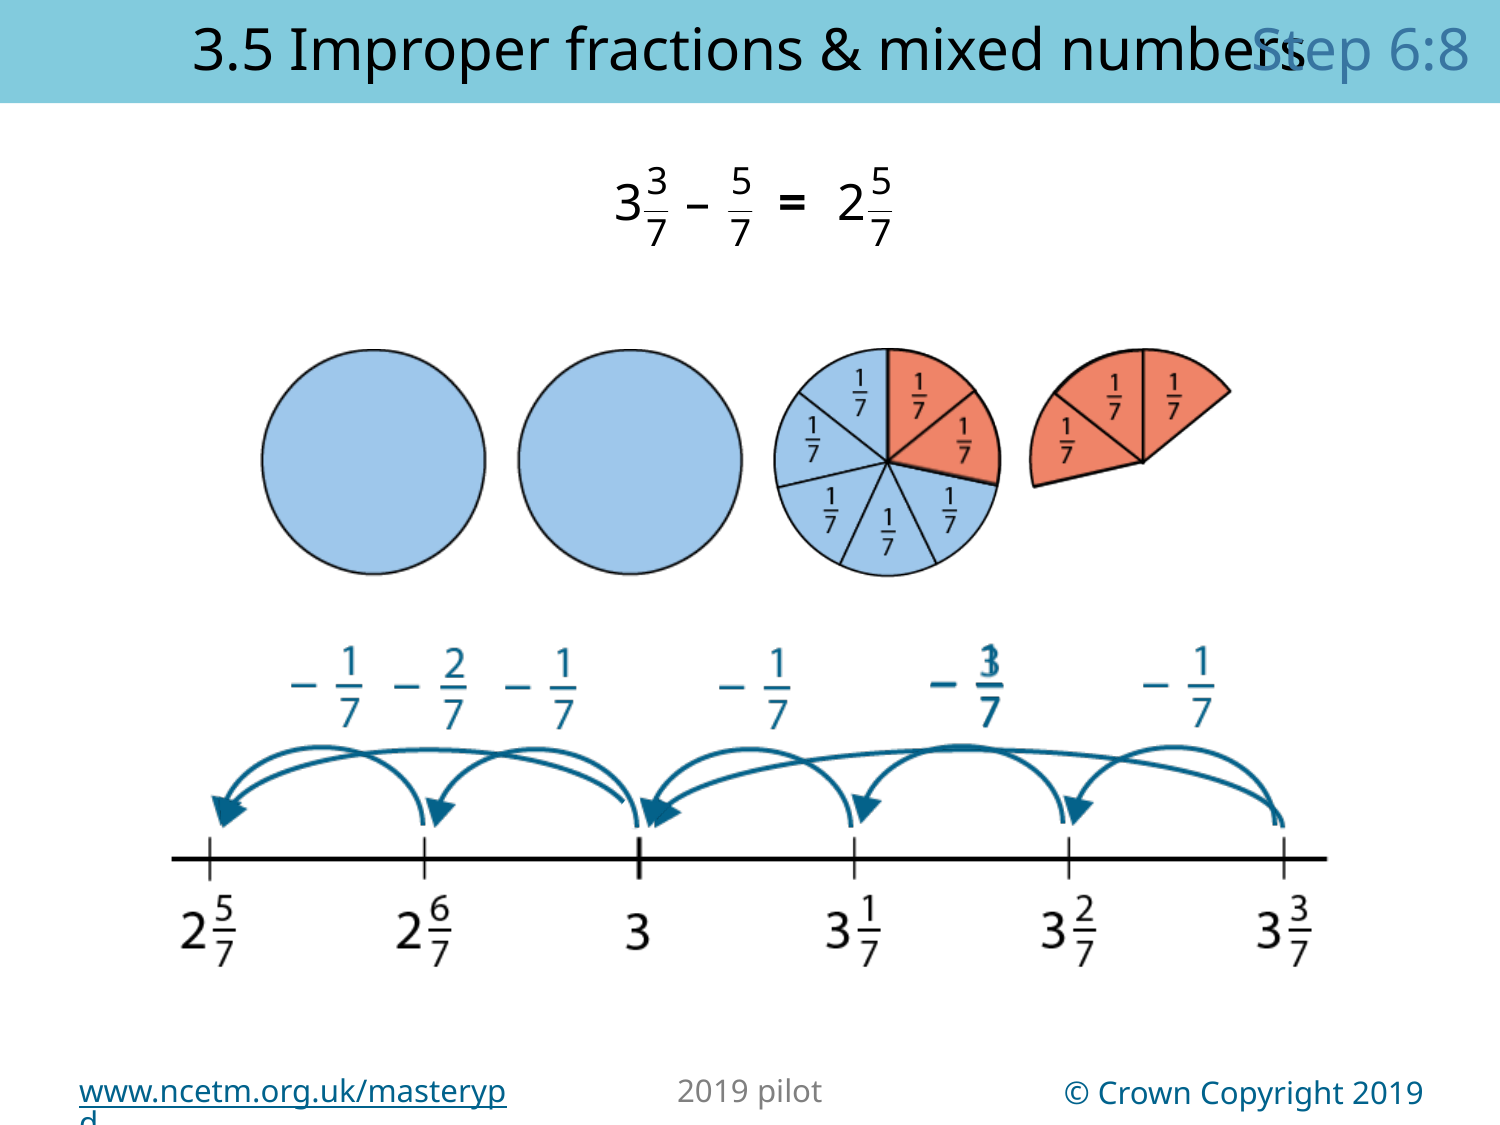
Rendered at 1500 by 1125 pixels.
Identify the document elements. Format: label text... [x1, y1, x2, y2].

picture [123, 306, 1377, 609]
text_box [777, 160, 897, 252]
picture [123, 630, 1376, 1019]
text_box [612, 160, 757, 252]
list Step 6:8 [0, 0, 1500, 104]
